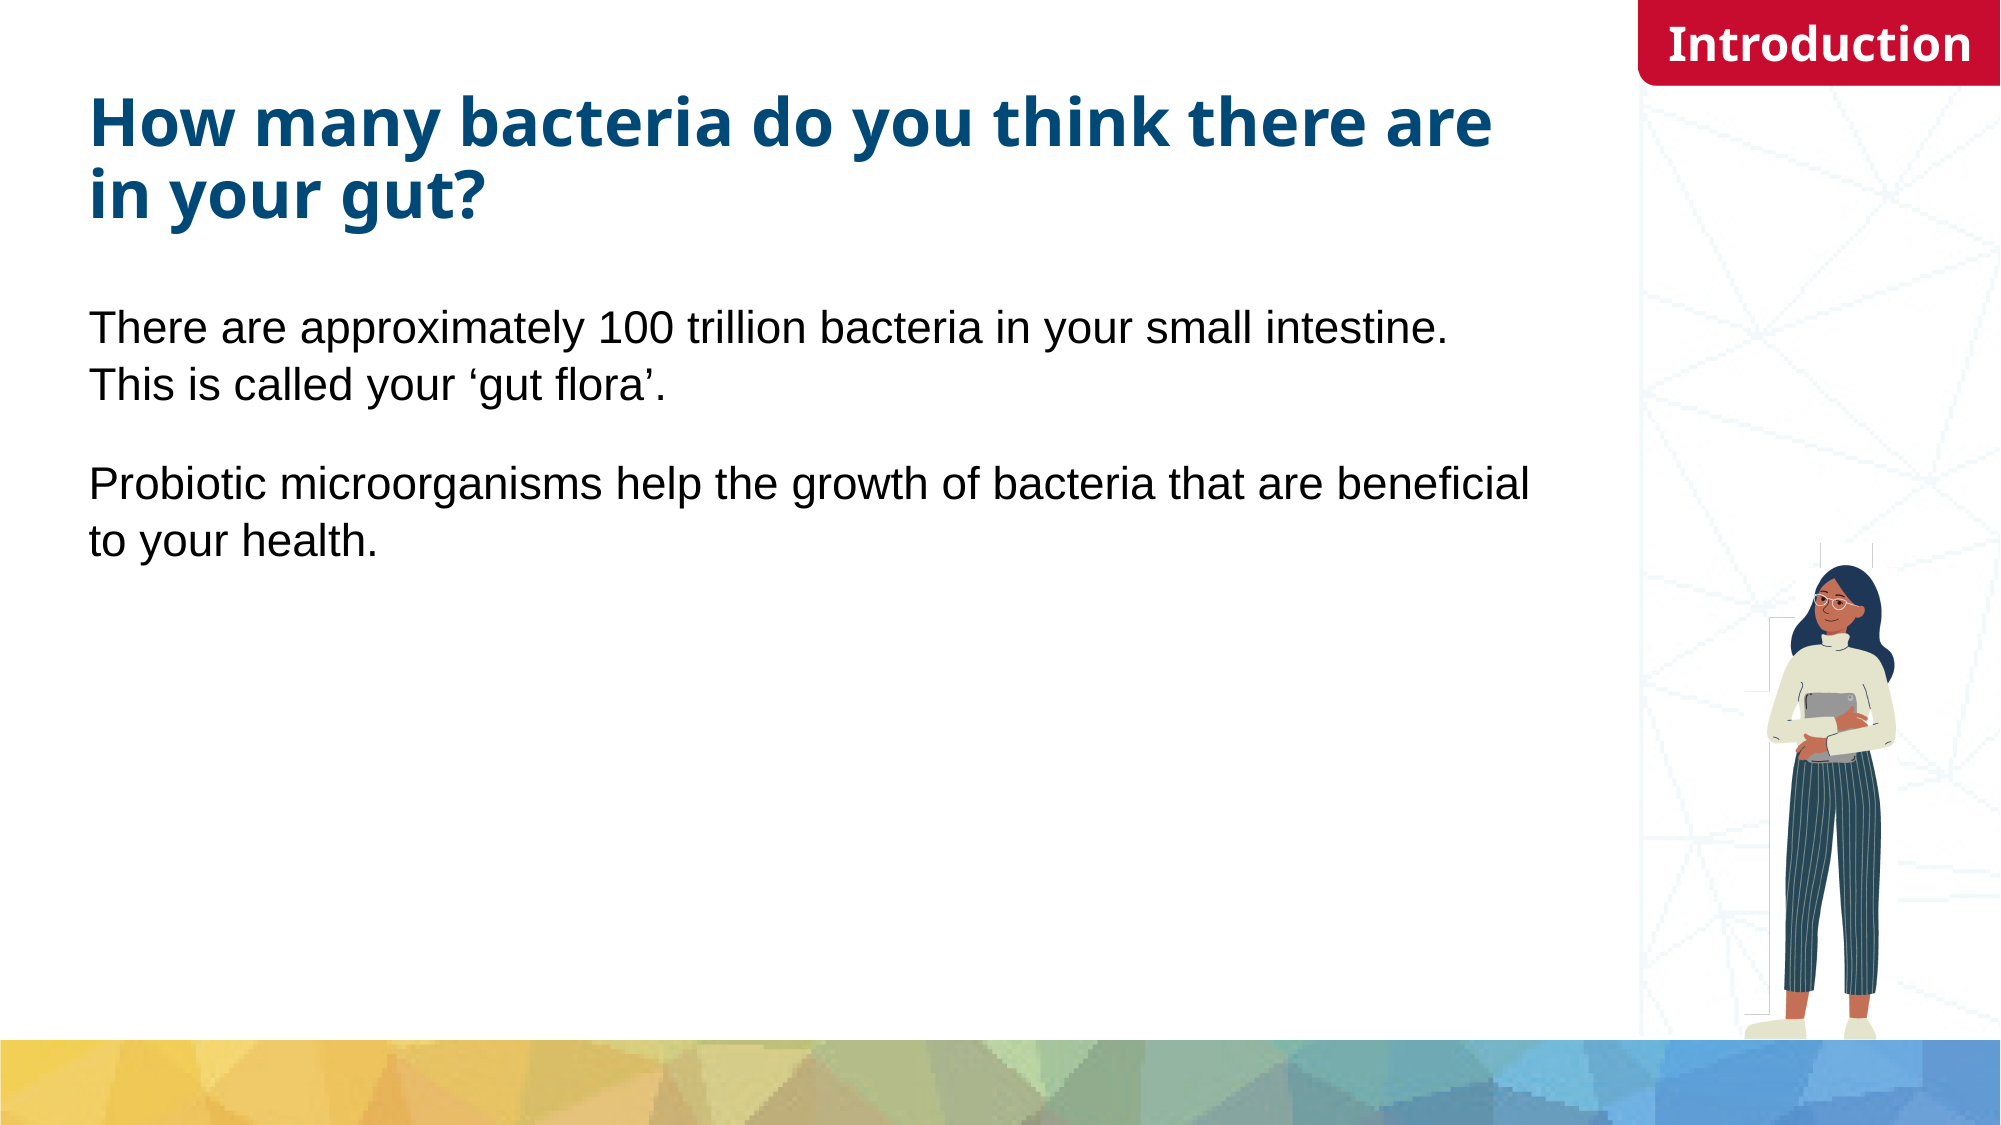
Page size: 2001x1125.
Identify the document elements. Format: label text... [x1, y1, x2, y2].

picture [0, 0, 2001, 1125]
list There are approximately 100 trillion bacteria in your small intestine. This is called your ‘gut flora’. Probiotic microorganisms help the growth of bacteria that are beneficial to your health. [88, 295, 1565, 979]
title How many bacteria do you think there are in your gut? [88, 88, 1565, 253]
